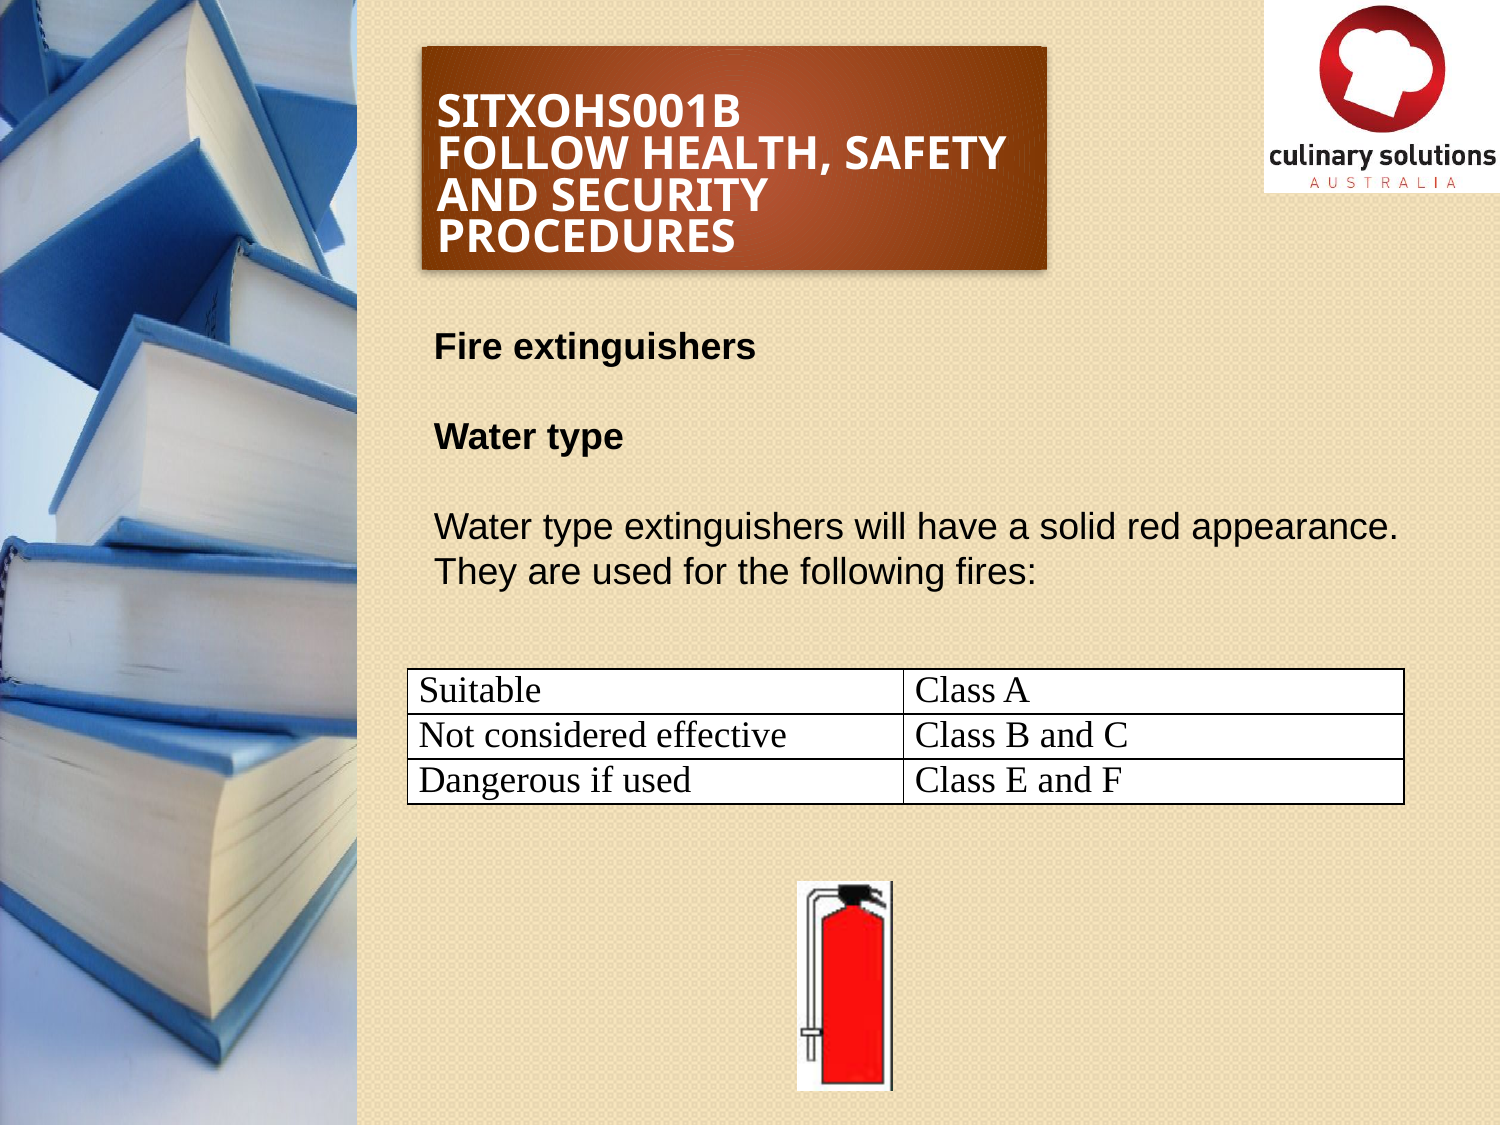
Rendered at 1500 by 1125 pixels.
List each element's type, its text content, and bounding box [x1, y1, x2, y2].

picture [1263, 0, 1500, 193]
table_header Suitable [408, 670, 903, 713]
table_cell Not considered effective [408, 715, 903, 758]
table_cell Class B and C [904, 715, 1403, 758]
table_header Class A [904, 670, 1403, 713]
picture [796, 881, 893, 1091]
table_cell Dangerous if used [408, 760, 903, 803]
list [0, 0, 357, 1125]
text_box Fire extinguishers Water type Water type extinguishers will have a solid red appearance. They are used for the following fires: [419, 314, 1459, 690]
title SITXOHS001B Follow HEALTH, SAFETY AND SECURITY PROCEDURES [421, 46, 1047, 270]
table_cell Class E and F [904, 760, 1403, 803]
